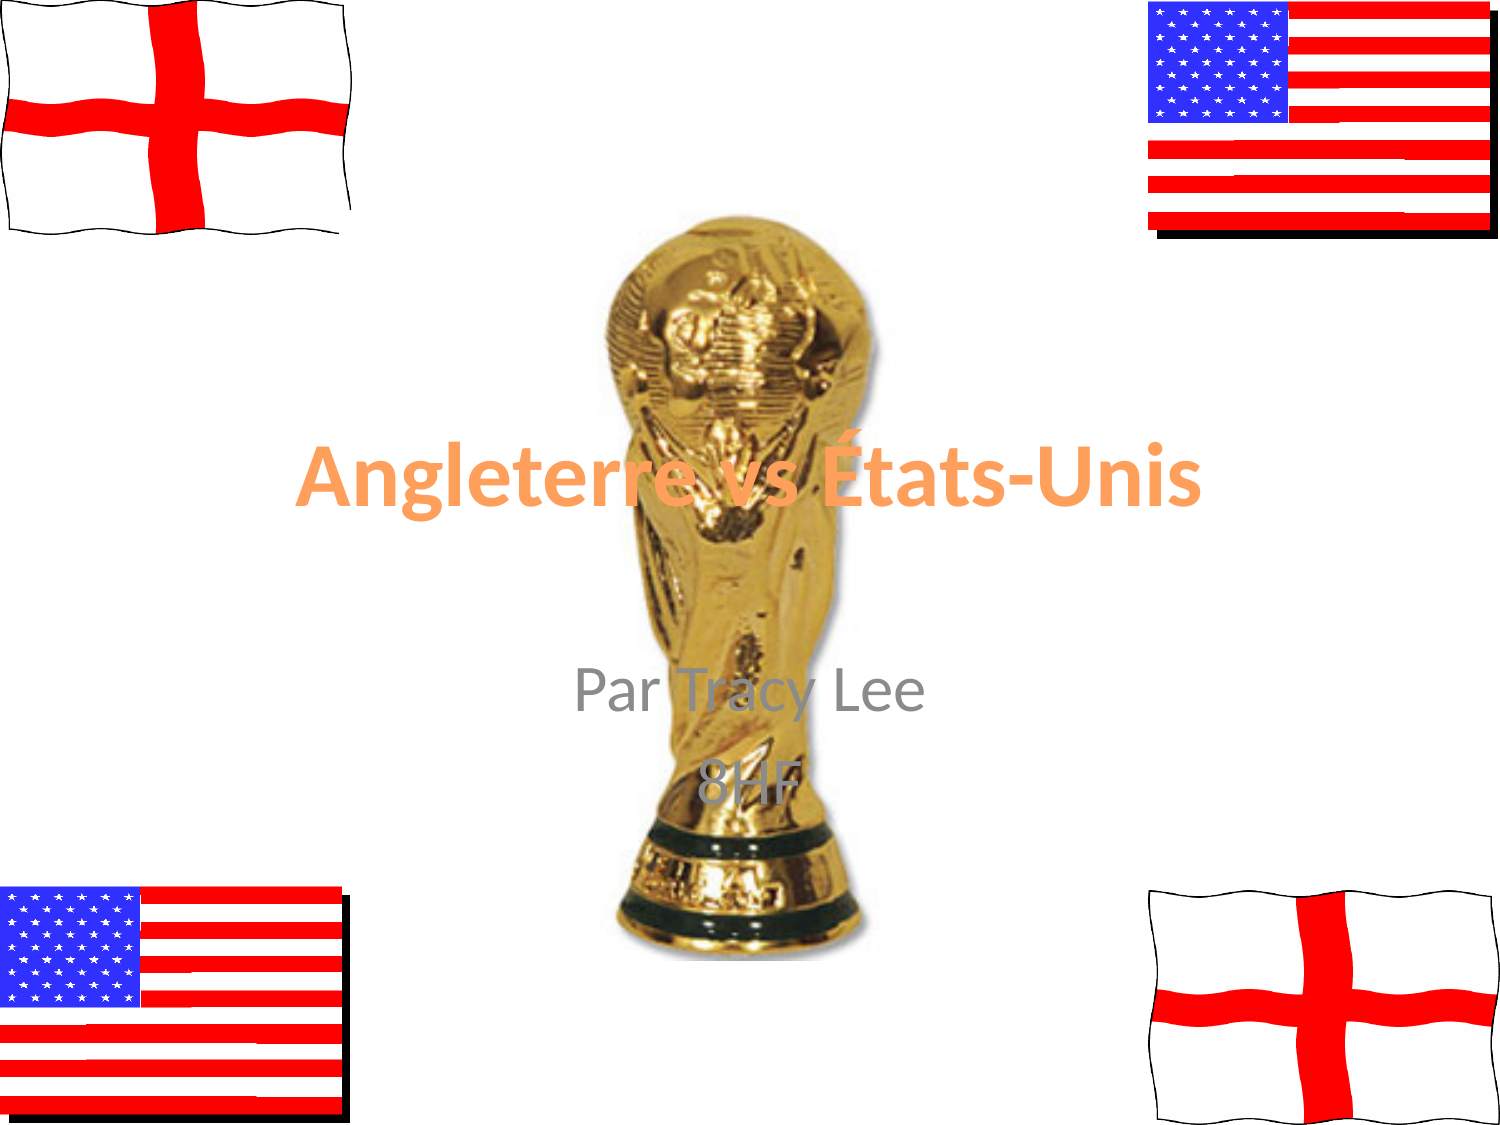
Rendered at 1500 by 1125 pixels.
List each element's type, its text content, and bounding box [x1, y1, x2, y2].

picture [1148, 890, 1500, 1125]
subtitle Par Tracy Lee 8HF [225, 637, 1275, 925]
picture [1148, 0, 1500, 241]
picture [0, 0, 1090, 349]
picture [0, 884, 1090, 1125]
title Angleterre vs États-Unis [112, 349, 1388, 591]
picture [339, 591, 1090, 637]
